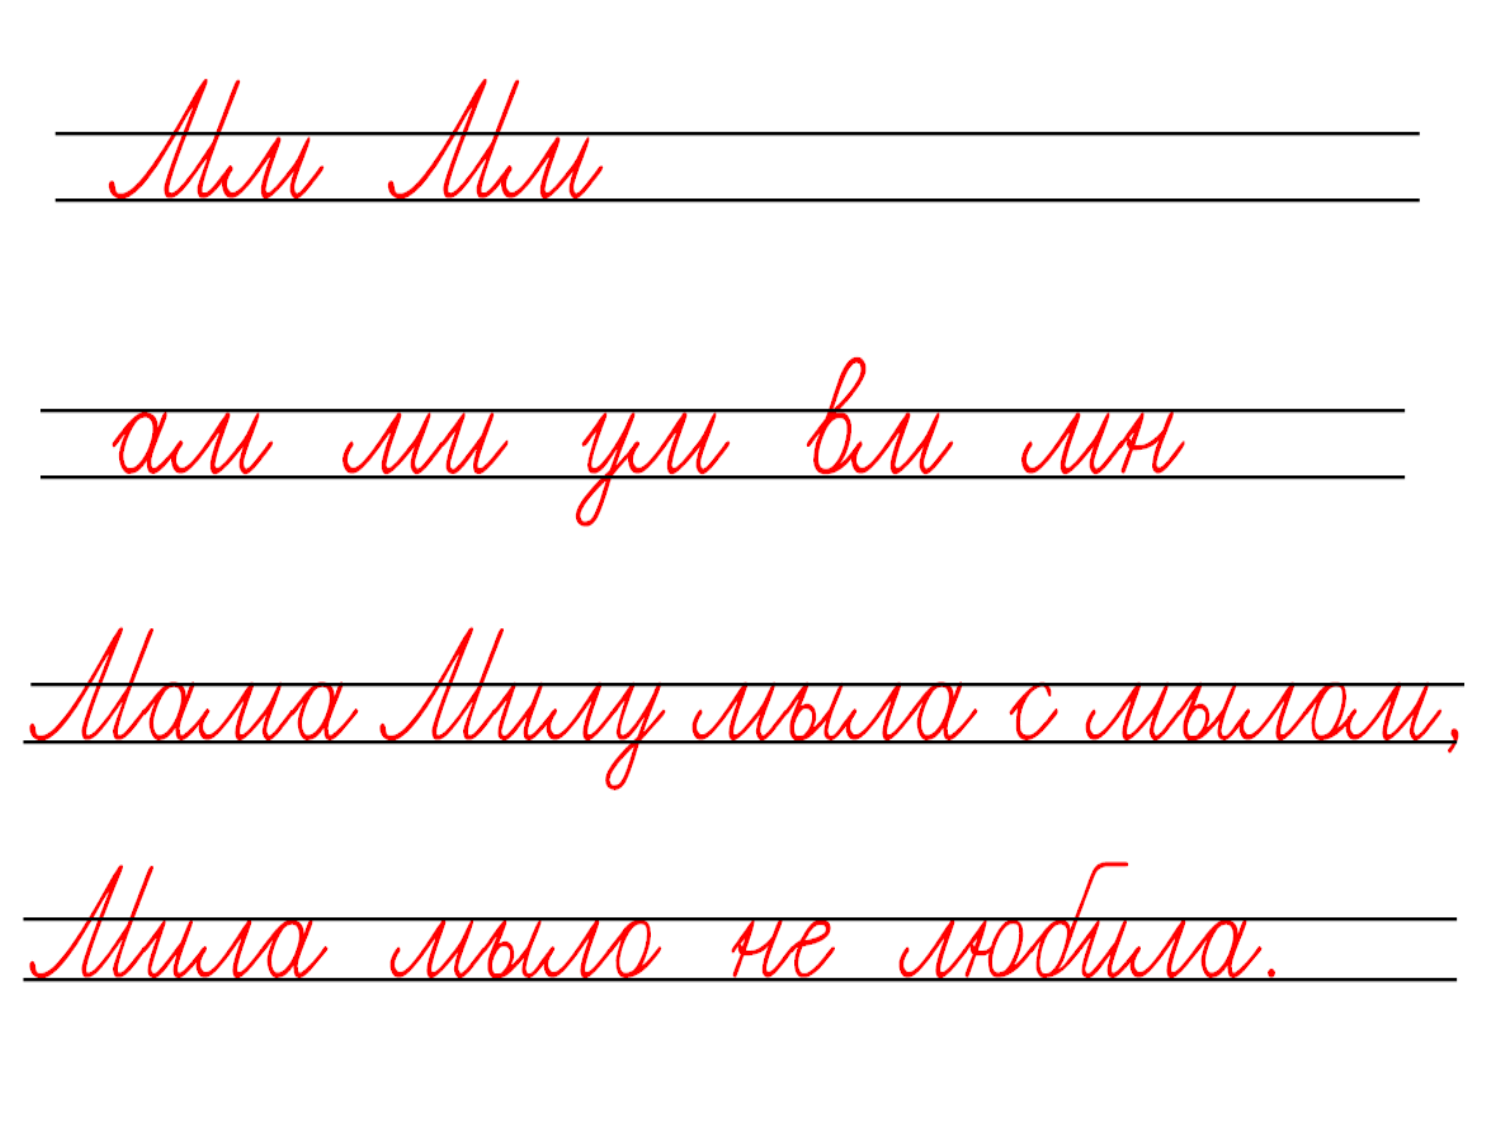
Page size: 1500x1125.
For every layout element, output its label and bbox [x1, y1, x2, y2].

list [0, 0, 1500, 1125]
